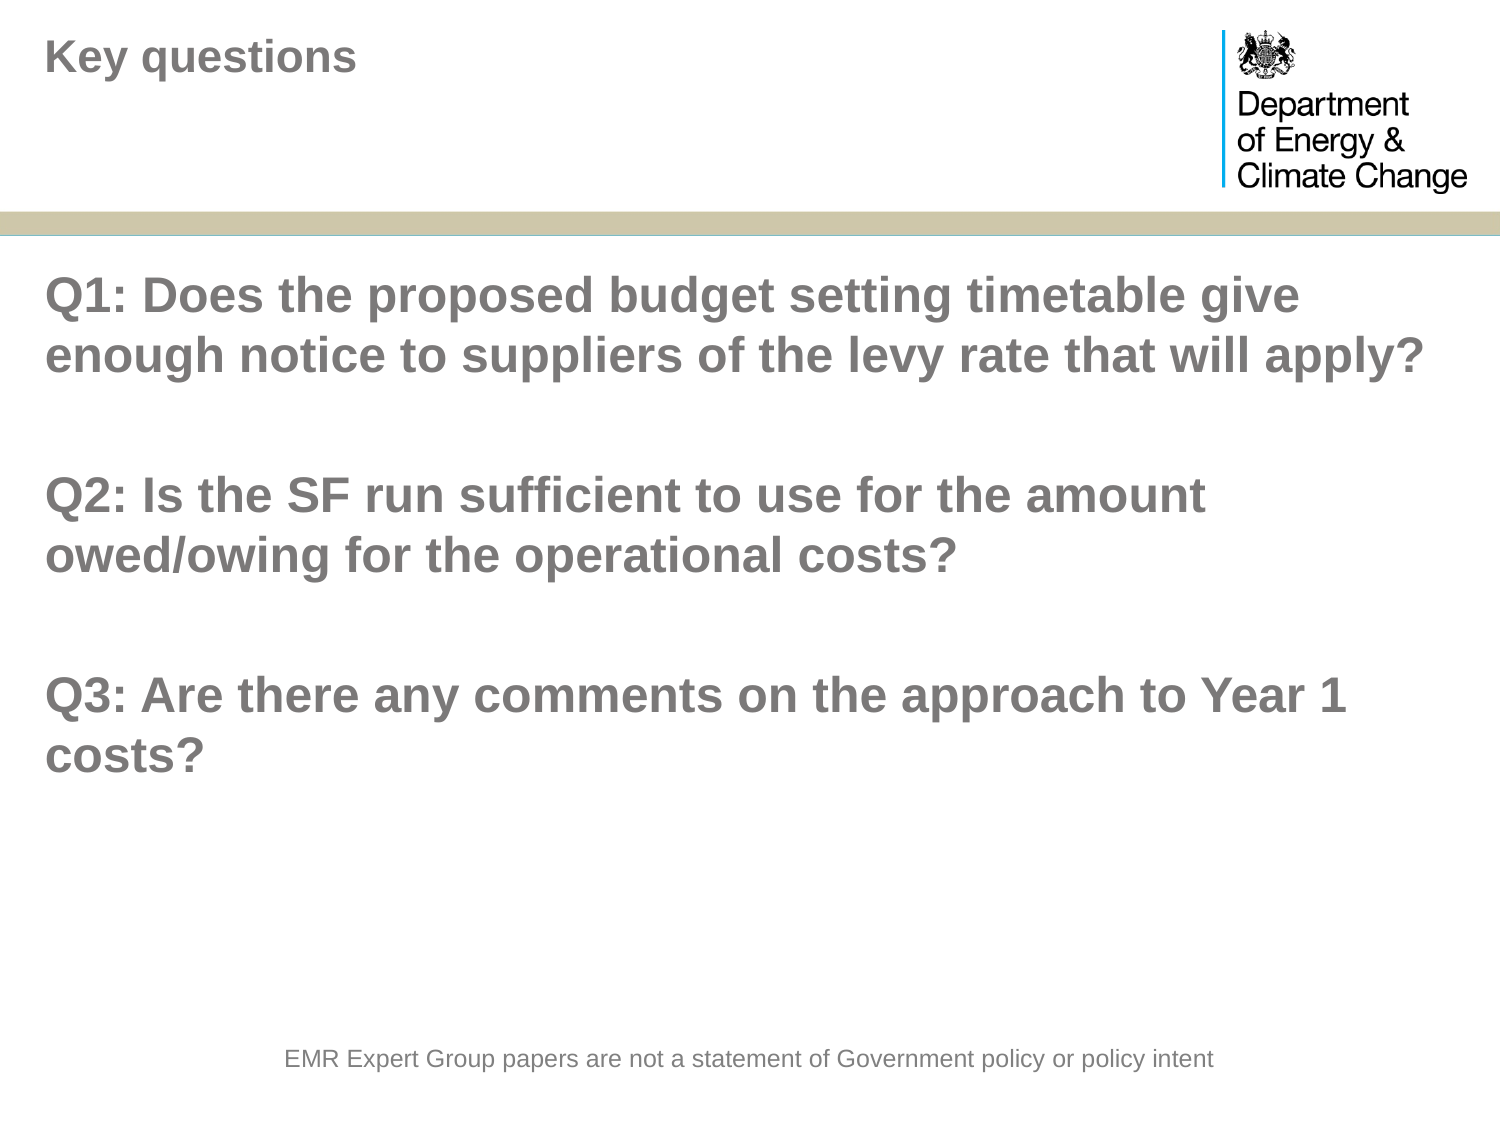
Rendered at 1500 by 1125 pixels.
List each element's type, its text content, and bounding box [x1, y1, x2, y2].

list Q1: Does the proposed budget setting timetable give enough notice to suppliers of the levy rate that will apply? Q2: Is the SF run sufficient to use for the amount owed/owing for the operational costs? Q3: Are there any comments on the approach to Year 1 costs? [29, 255, 1483, 977]
picture [0, 208, 1500, 236]
text_box EMR Expert Group papers are not a statement of Government policy or policy intent [29, 1034, 1471, 1080]
picture [1222, 30, 1467, 194]
title Key questions [29, 18, 916, 103]
